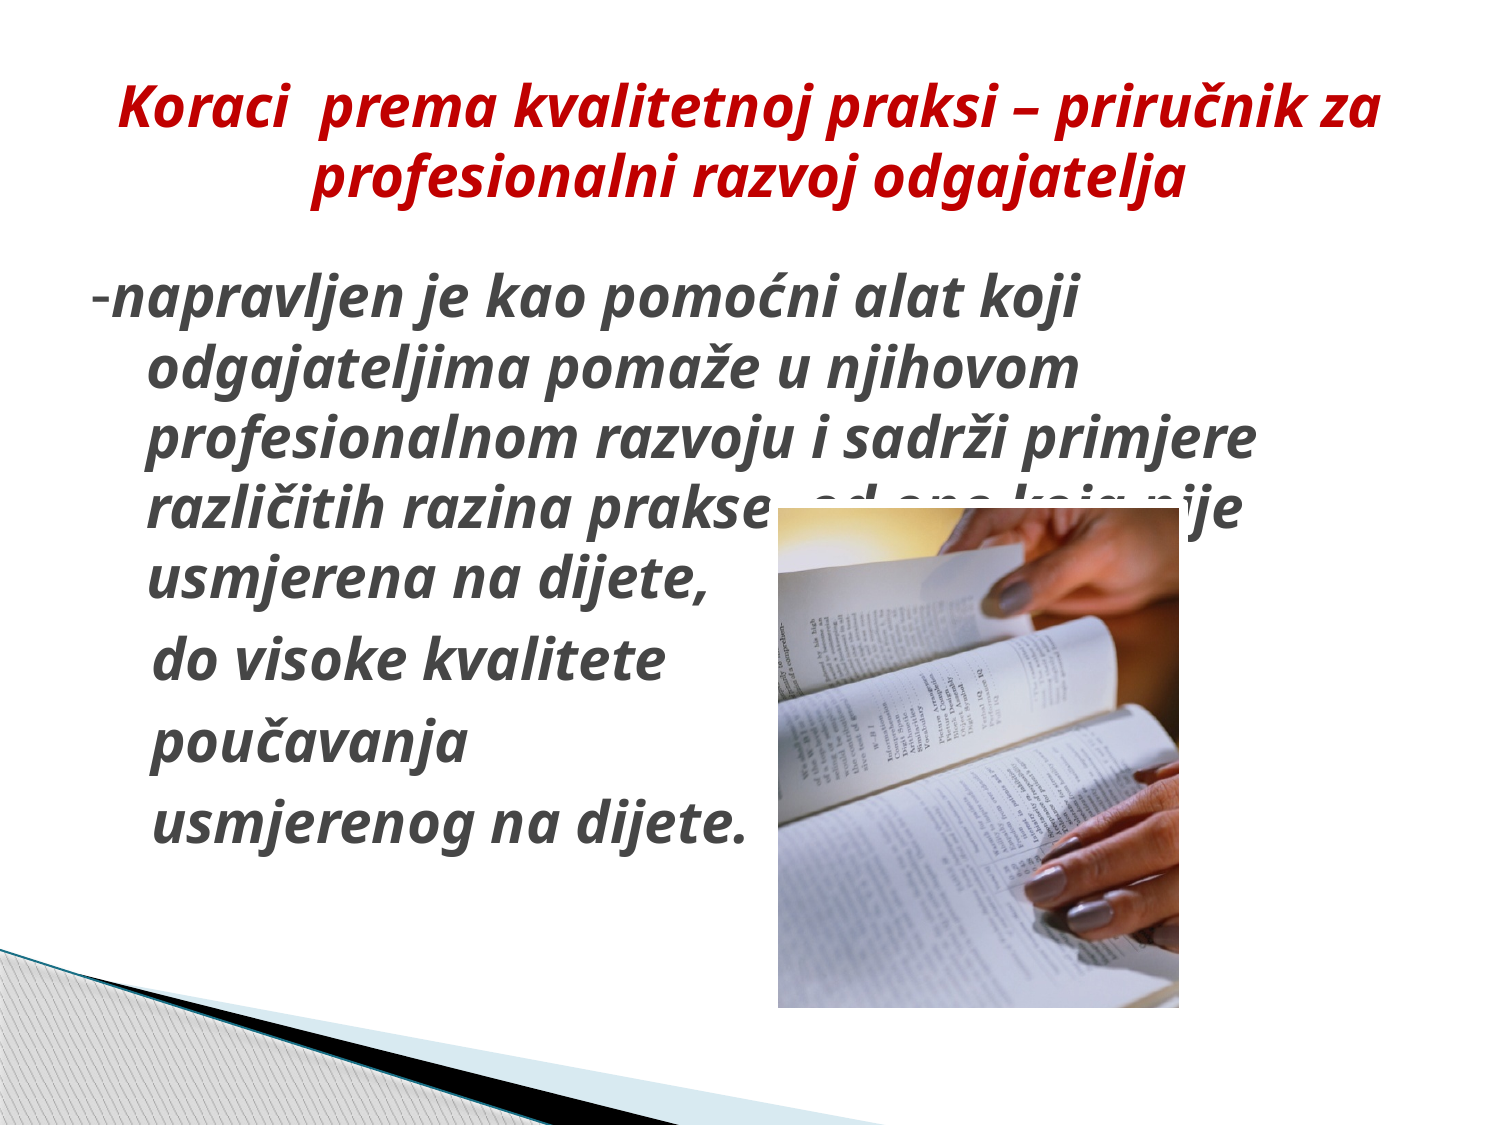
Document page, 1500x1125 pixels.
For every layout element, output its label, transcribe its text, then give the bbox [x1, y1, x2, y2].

list -napravljen je kao pomoćni alat koji odgajateljima pomaže u njihovom profesionalnom razvoju i sadrži primjere različitih razina prakse- od one koja nije usmjerena na dijete, do visoke kvalitete poučavanja usmjerenog na dijete. [75, 243, 1425, 986]
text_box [773, 503, 1184, 1028]
title Koraci prema kvalitetnoj praksi – priručnik za profesionalni razvoj odgajatelja [75, 45, 1425, 233]
